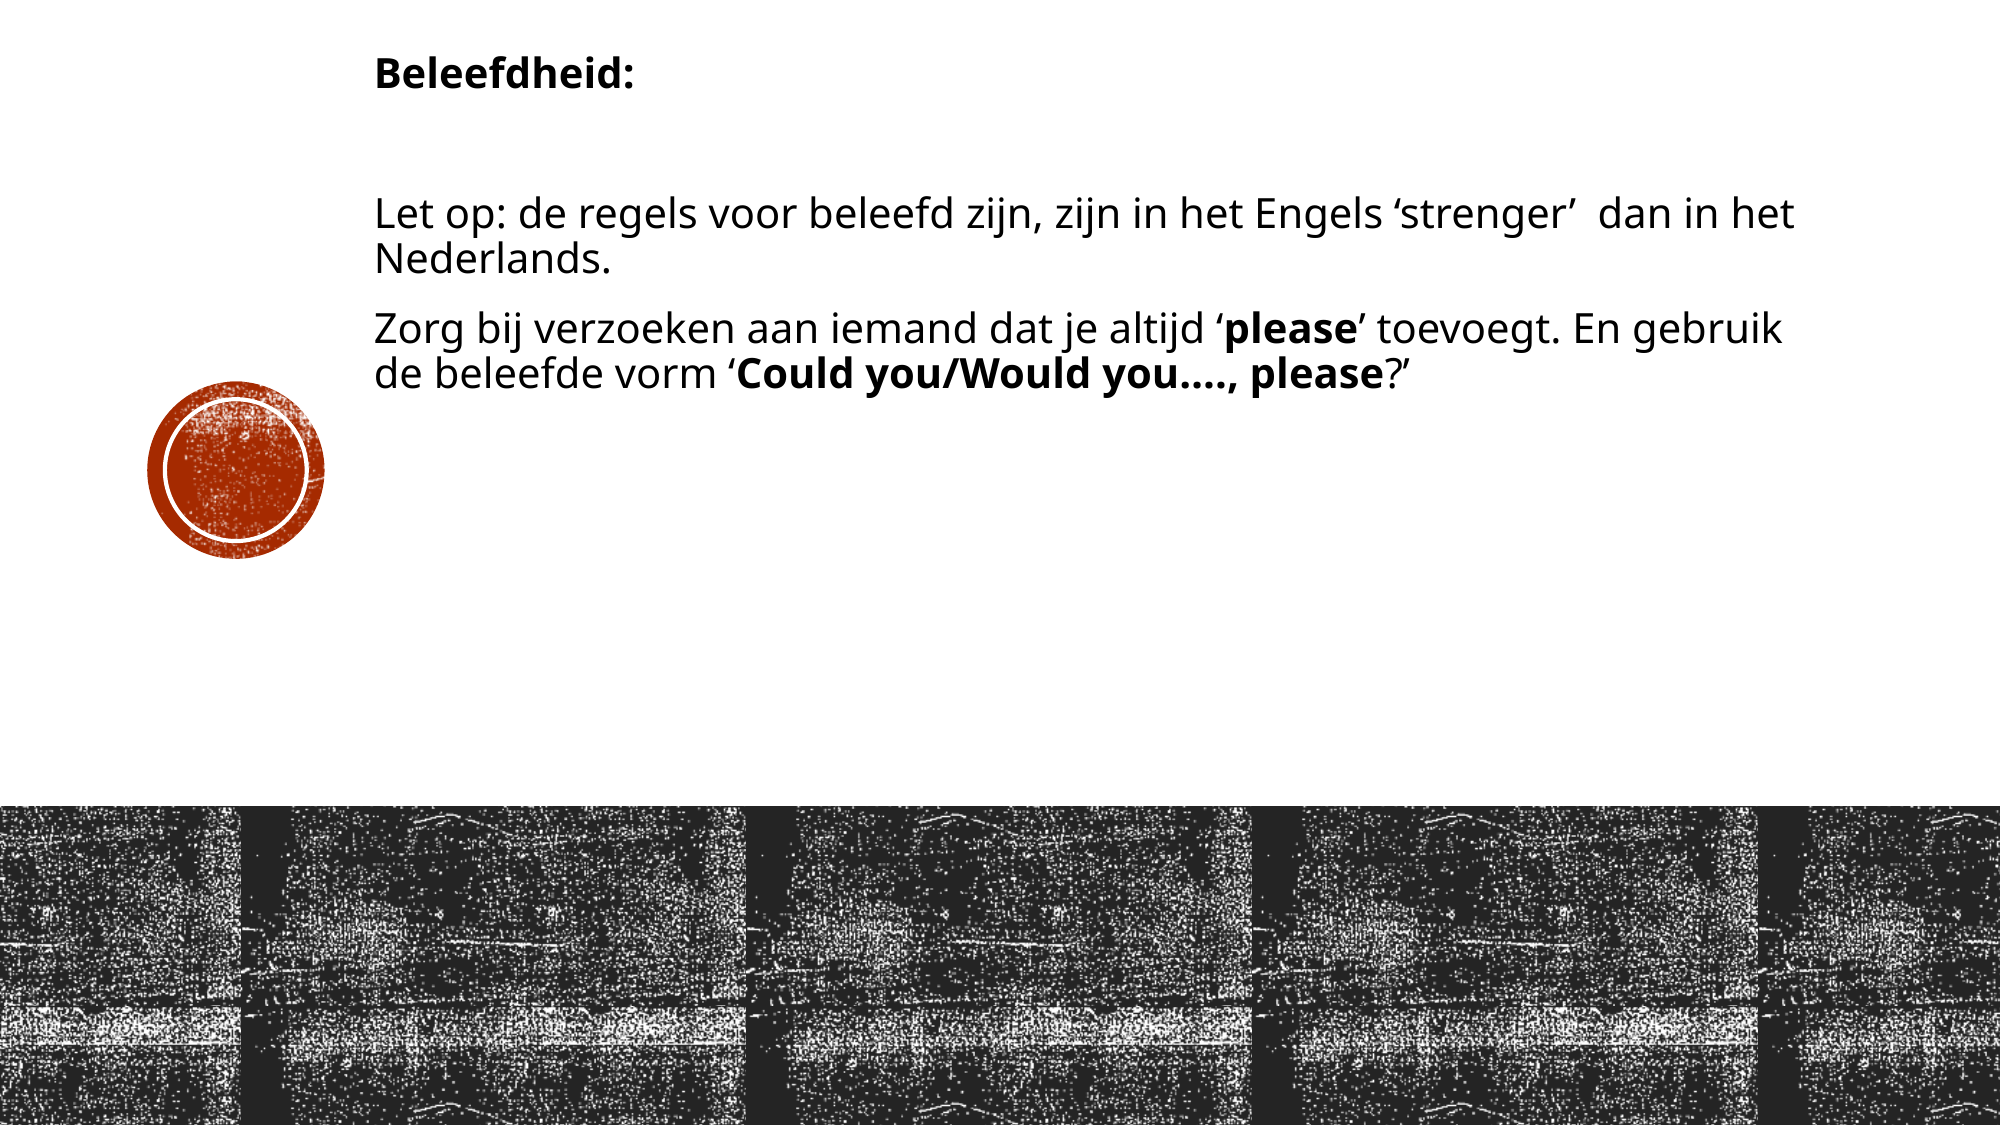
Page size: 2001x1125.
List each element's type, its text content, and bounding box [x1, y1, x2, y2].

list Beleefdheid: Let op: de regels voor beleefd zijn, zijn in het Engels ‘strenger’ dan in het Nederlands. Zorg bij verzoeken aan iemand dat je altijd ‘please’ toevoegt. En gebruik de beleefde vorm ‘Could you/Would you…., please?’ [358, 45, 1844, 888]
